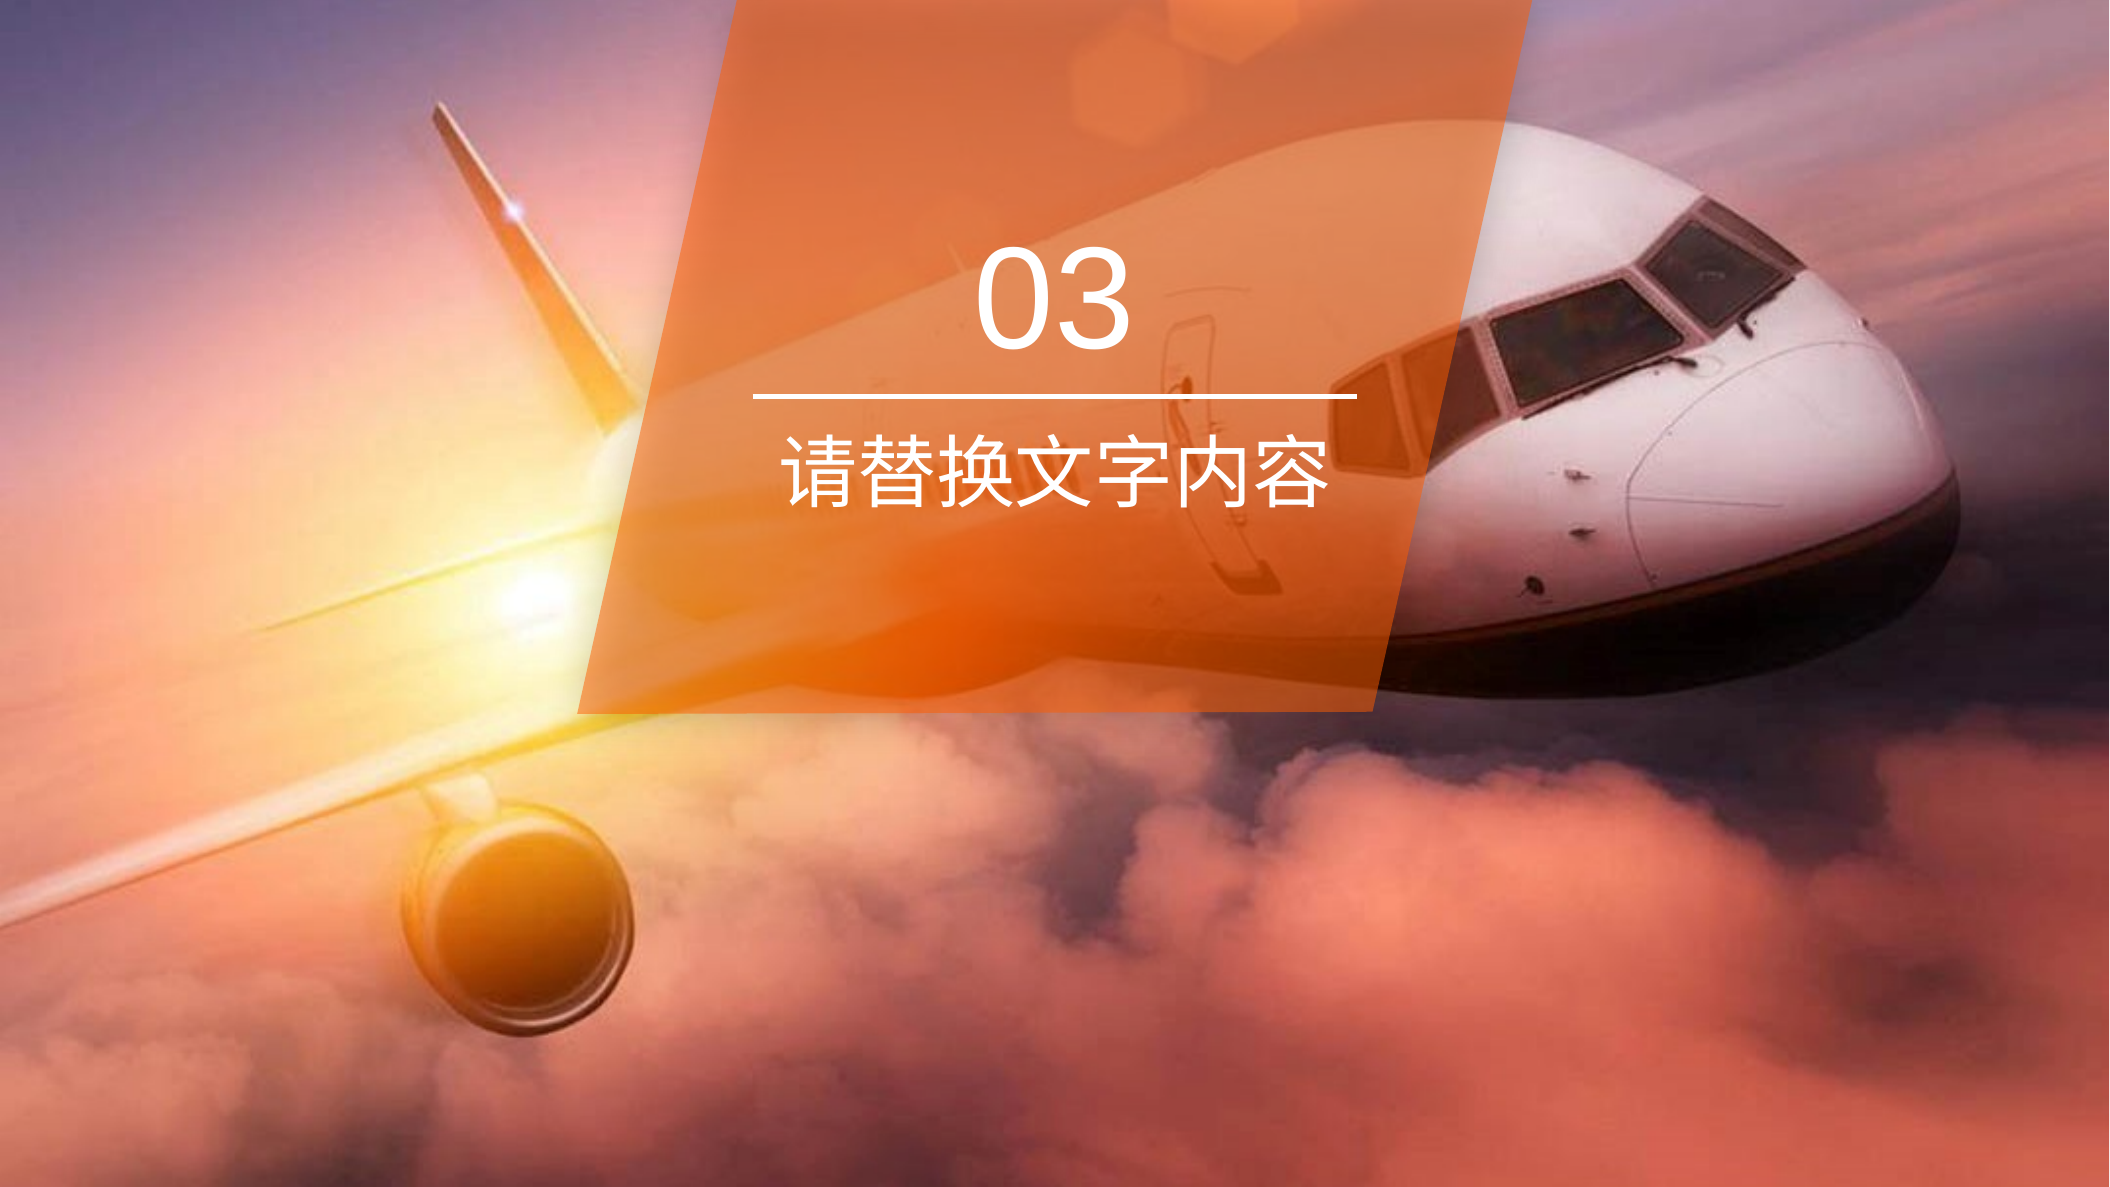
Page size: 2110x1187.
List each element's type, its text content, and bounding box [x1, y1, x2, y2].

text_box [575, 0, 1534, 716]
text_box 请替换文字内容 [734, 422, 1375, 518]
text_box [0, 0, 2110, 1187]
text_box 03 [934, 203, 1175, 378]
